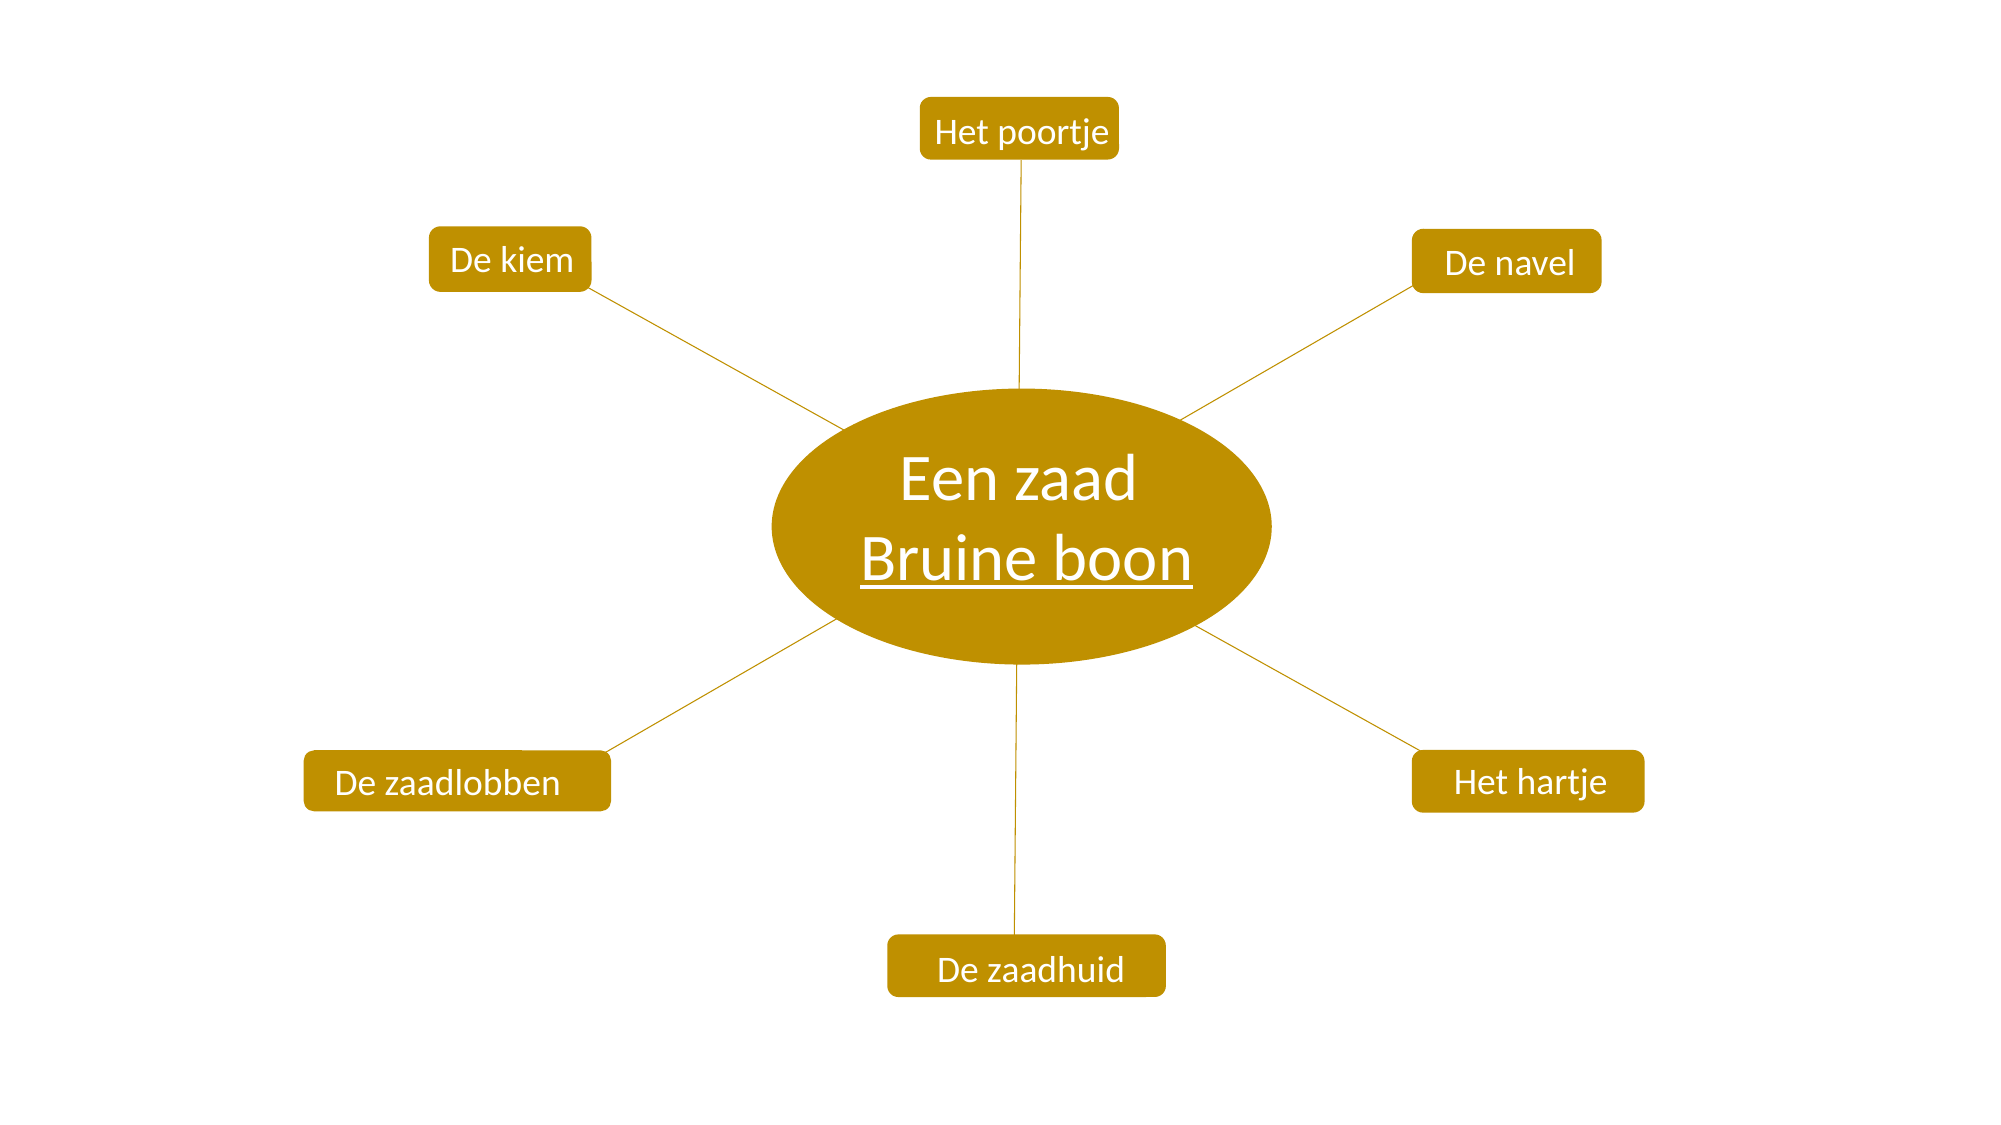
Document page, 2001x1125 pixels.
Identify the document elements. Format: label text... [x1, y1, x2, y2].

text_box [557, 270, 1437, 760]
text_box [303, 750, 602, 812]
text_box [1415, 750, 1645, 813]
text_box Het poortje [919, 99, 1284, 160]
text_box Het hartje [1379, 749, 1637, 810]
text_box De zaadhuid [888, 937, 1287, 998]
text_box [1014, 160, 1022, 270]
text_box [1014, 760, 1022, 936]
text_box De kiem [435, 227, 785, 288]
text_box [1411, 228, 1596, 270]
text_box De navel [1421, 230, 1609, 291]
text_box [428, 227, 557, 292]
text_box De zaadlobben [319, 751, 781, 811]
